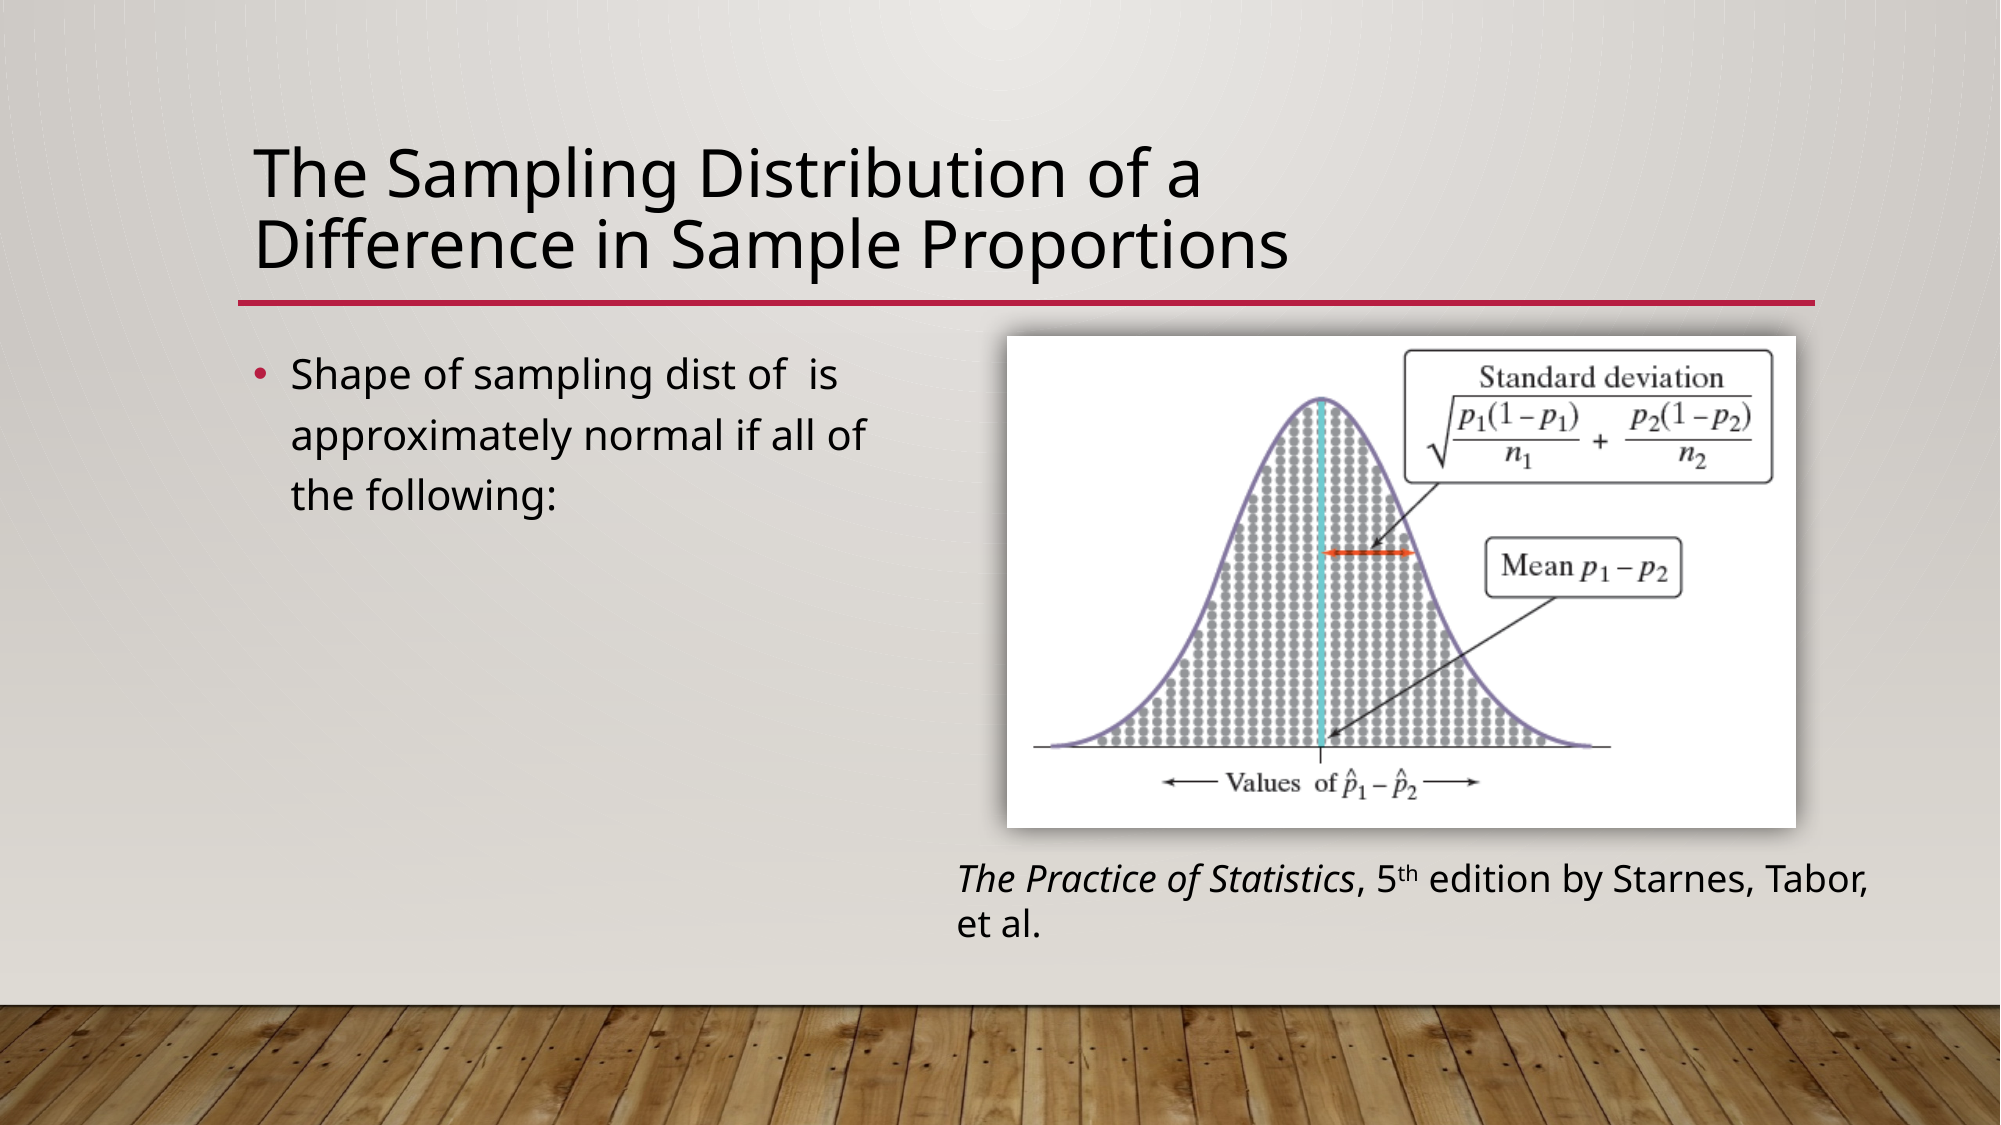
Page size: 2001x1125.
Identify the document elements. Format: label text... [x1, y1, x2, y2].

picture [0, 1005, 2000, 1125]
text_box The Practice of Statistics, 5th edition by Starnes, Tabor, et al. [941, 847, 1894, 953]
picture [1007, 336, 1796, 828]
